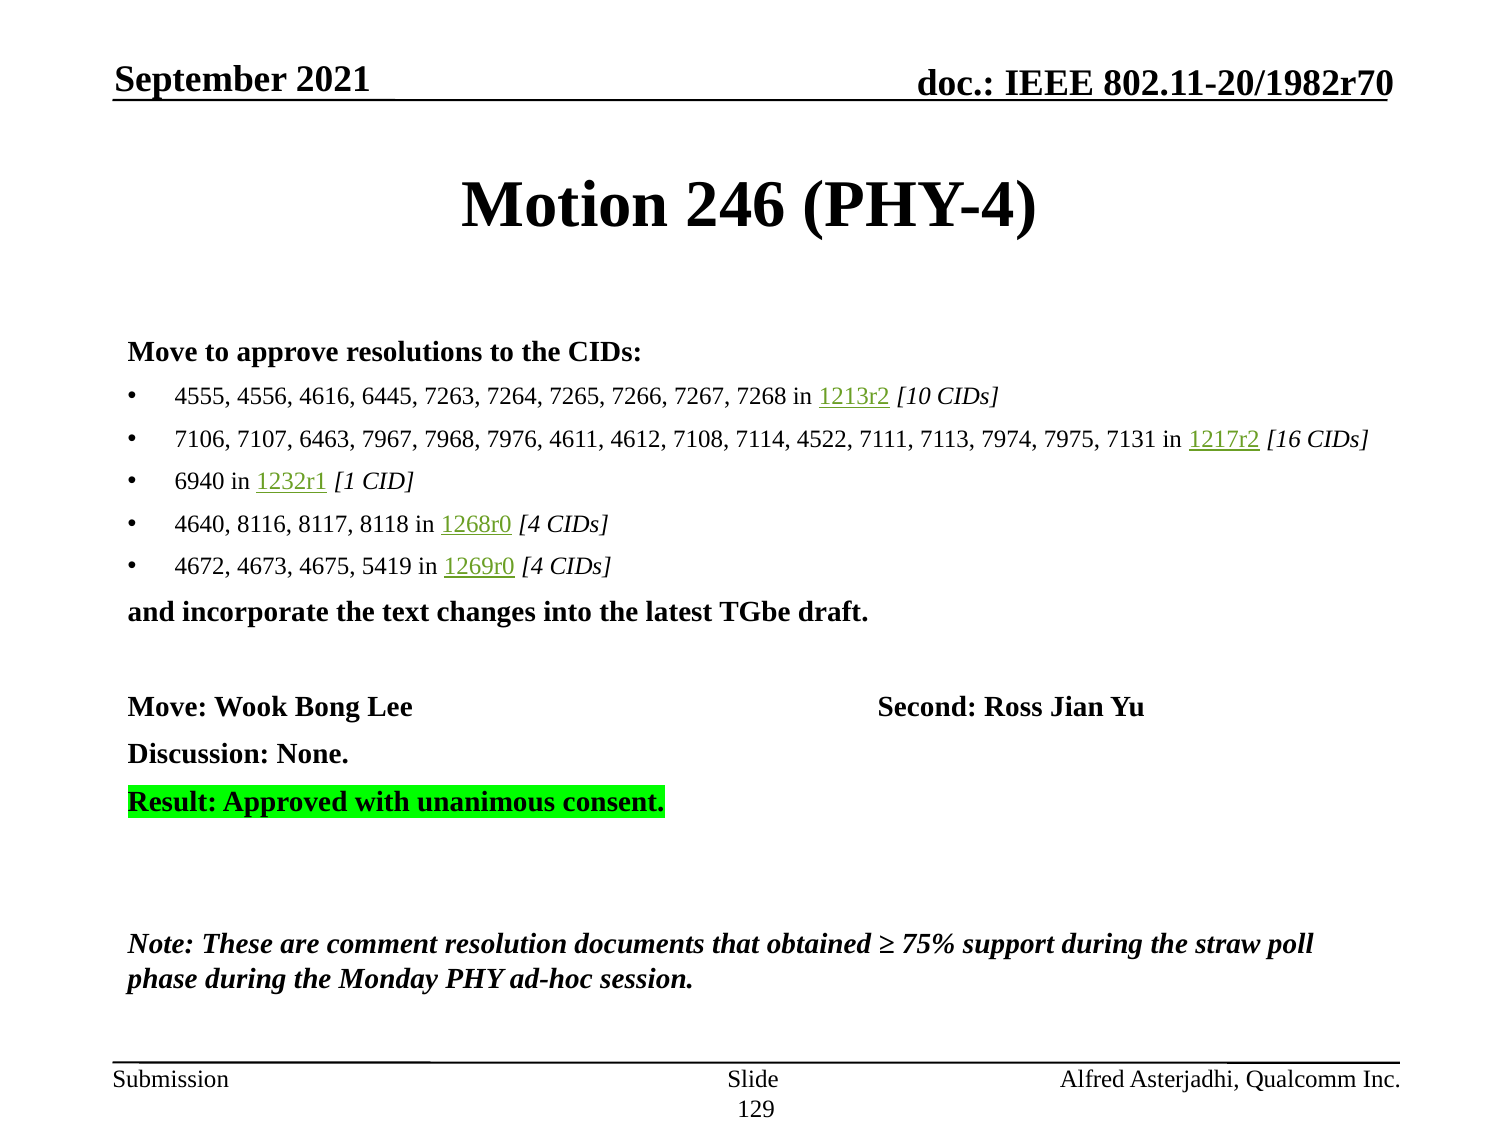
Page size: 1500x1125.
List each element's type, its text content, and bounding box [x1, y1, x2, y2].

footer Alfred Asterjadhi, Qualcomm Inc. [878, 1061, 1402, 1093]
slide_number Slide 129 [712, 1061, 800, 1123]
list Move to approve resolutions to the CIDs: 4555, 4556, 4616, 6445, 7263, 7264, 7265, 7266, 7267, 7268 in 1213r2 [10 CIDs] 7106, 7107, 6463, 7967, 7968, 7976, 4611, 4612, 7108, 7114, 4522, 7111, 7113, 7974, 7975, 7131 in 1217r2 [16 CIDs] 6940 in 1232r1 [1 CID] 4640, 8116, 8117, 8118 in 1268r0 [4 CIDs] 4672, 4673, 4675, 5419 in 1269r0 [4 CIDs] and incorporate the text changes into the latest TGbe draft. Move: Wook Bong Lee Second: Ross Jian Yu Discussion: None. Result: Approved with unanimous consent. Note: These are comment resolution documents that obtained ≥ 75% support during the straw poll phase during the Monday PHY ad-hoc session. [112, 324, 1388, 1063]
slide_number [114, 54, 423, 100]
title Motion 246 (PHY-4) [112, 112, 1388, 288]
